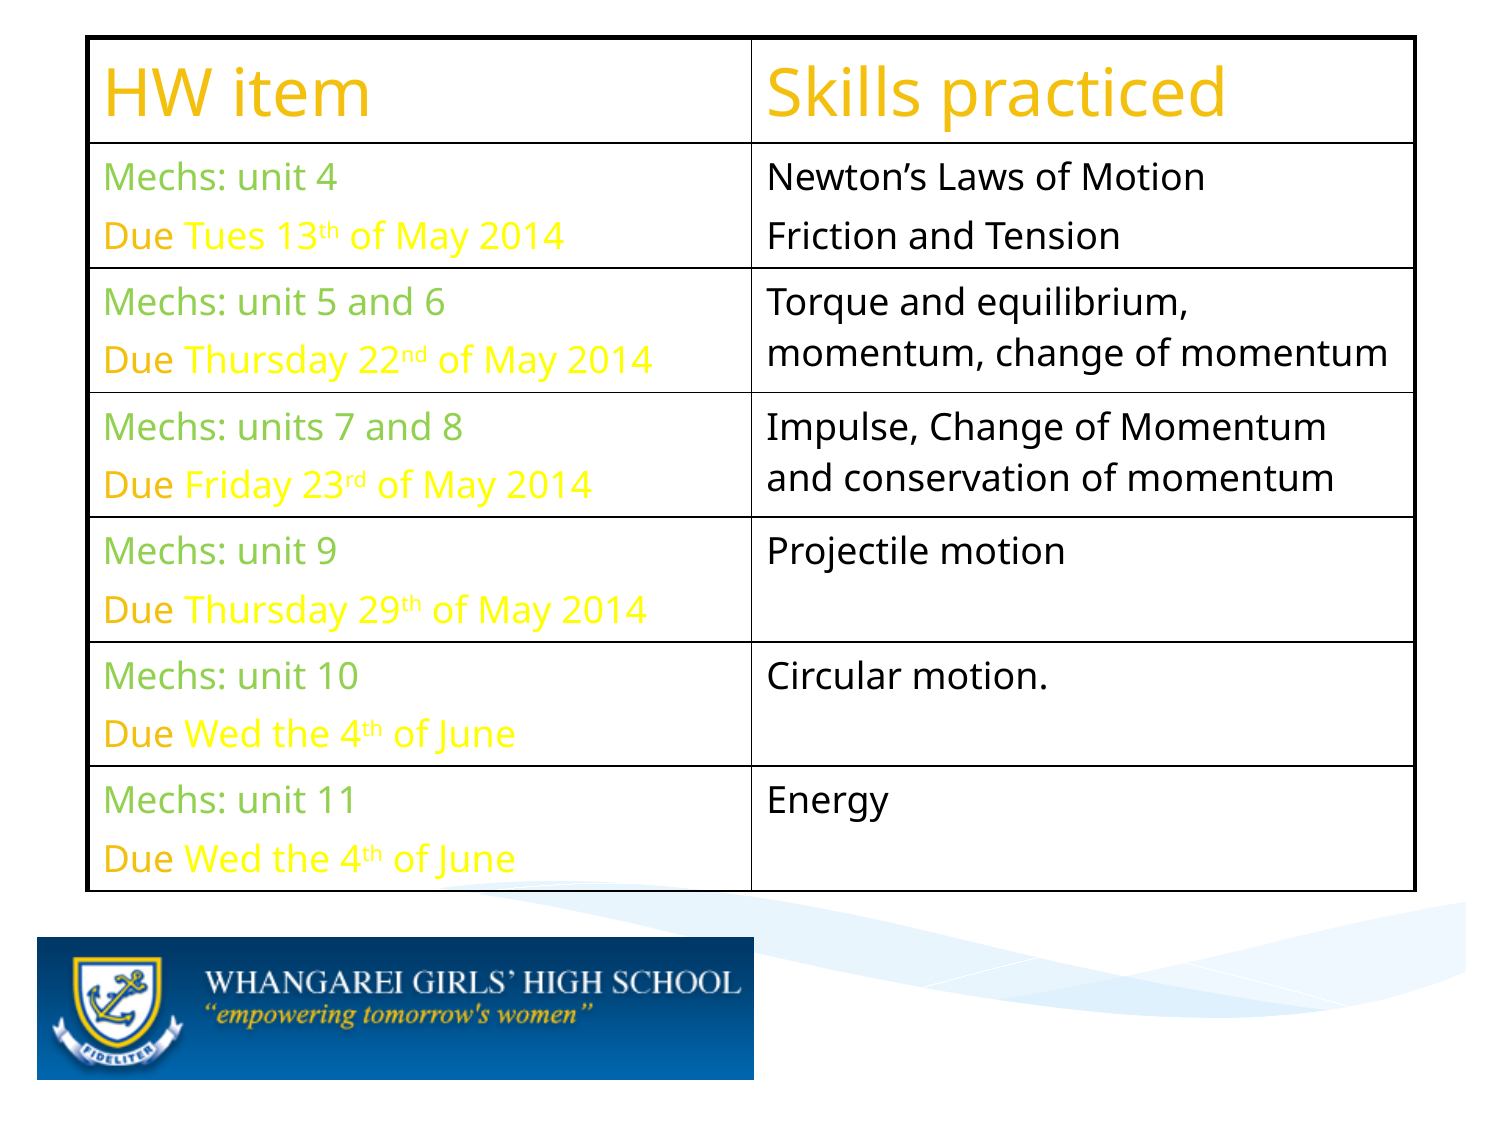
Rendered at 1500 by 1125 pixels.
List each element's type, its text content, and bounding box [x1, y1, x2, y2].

table_cell Mechs: unit 9 Due Thursday 29th of May 2014 [90, 518, 751, 641]
table_cell Newton’s Laws of Motion Friction and Tension [752, 144, 1413, 267]
table_cell Impulse, Change of Momentum and conservation of momentum [752, 393, 1413, 516]
table_cell Mechs: unit 4 Due Tues 13th of May 2014 [90, 144, 751, 267]
table_cell Circular motion. [752, 643, 1413, 765]
table_cell Mechs: units 7 and 8 Due Friday 23rd of May 2014 [90, 393, 751, 516]
picture [37, 937, 754, 1080]
table_cell Mechs: unit 5 and 6 Due Thursday 22nd of May 2014 [90, 269, 751, 392]
table_cell Energy [752, 767, 1413, 890]
table_cell Projectile motion [752, 518, 1413, 641]
table_header HW item [90, 40, 751, 142]
table_cell Torque and equilibrium, momentum, change of momentum [752, 269, 1413, 392]
table_cell Mechs: unit 10 Due Wed the 4th of June [90, 643, 751, 765]
table_cell Mechs: unit 11 Due Wed the 4th of June [90, 767, 751, 890]
table_header Skills practiced [752, 40, 1413, 142]
